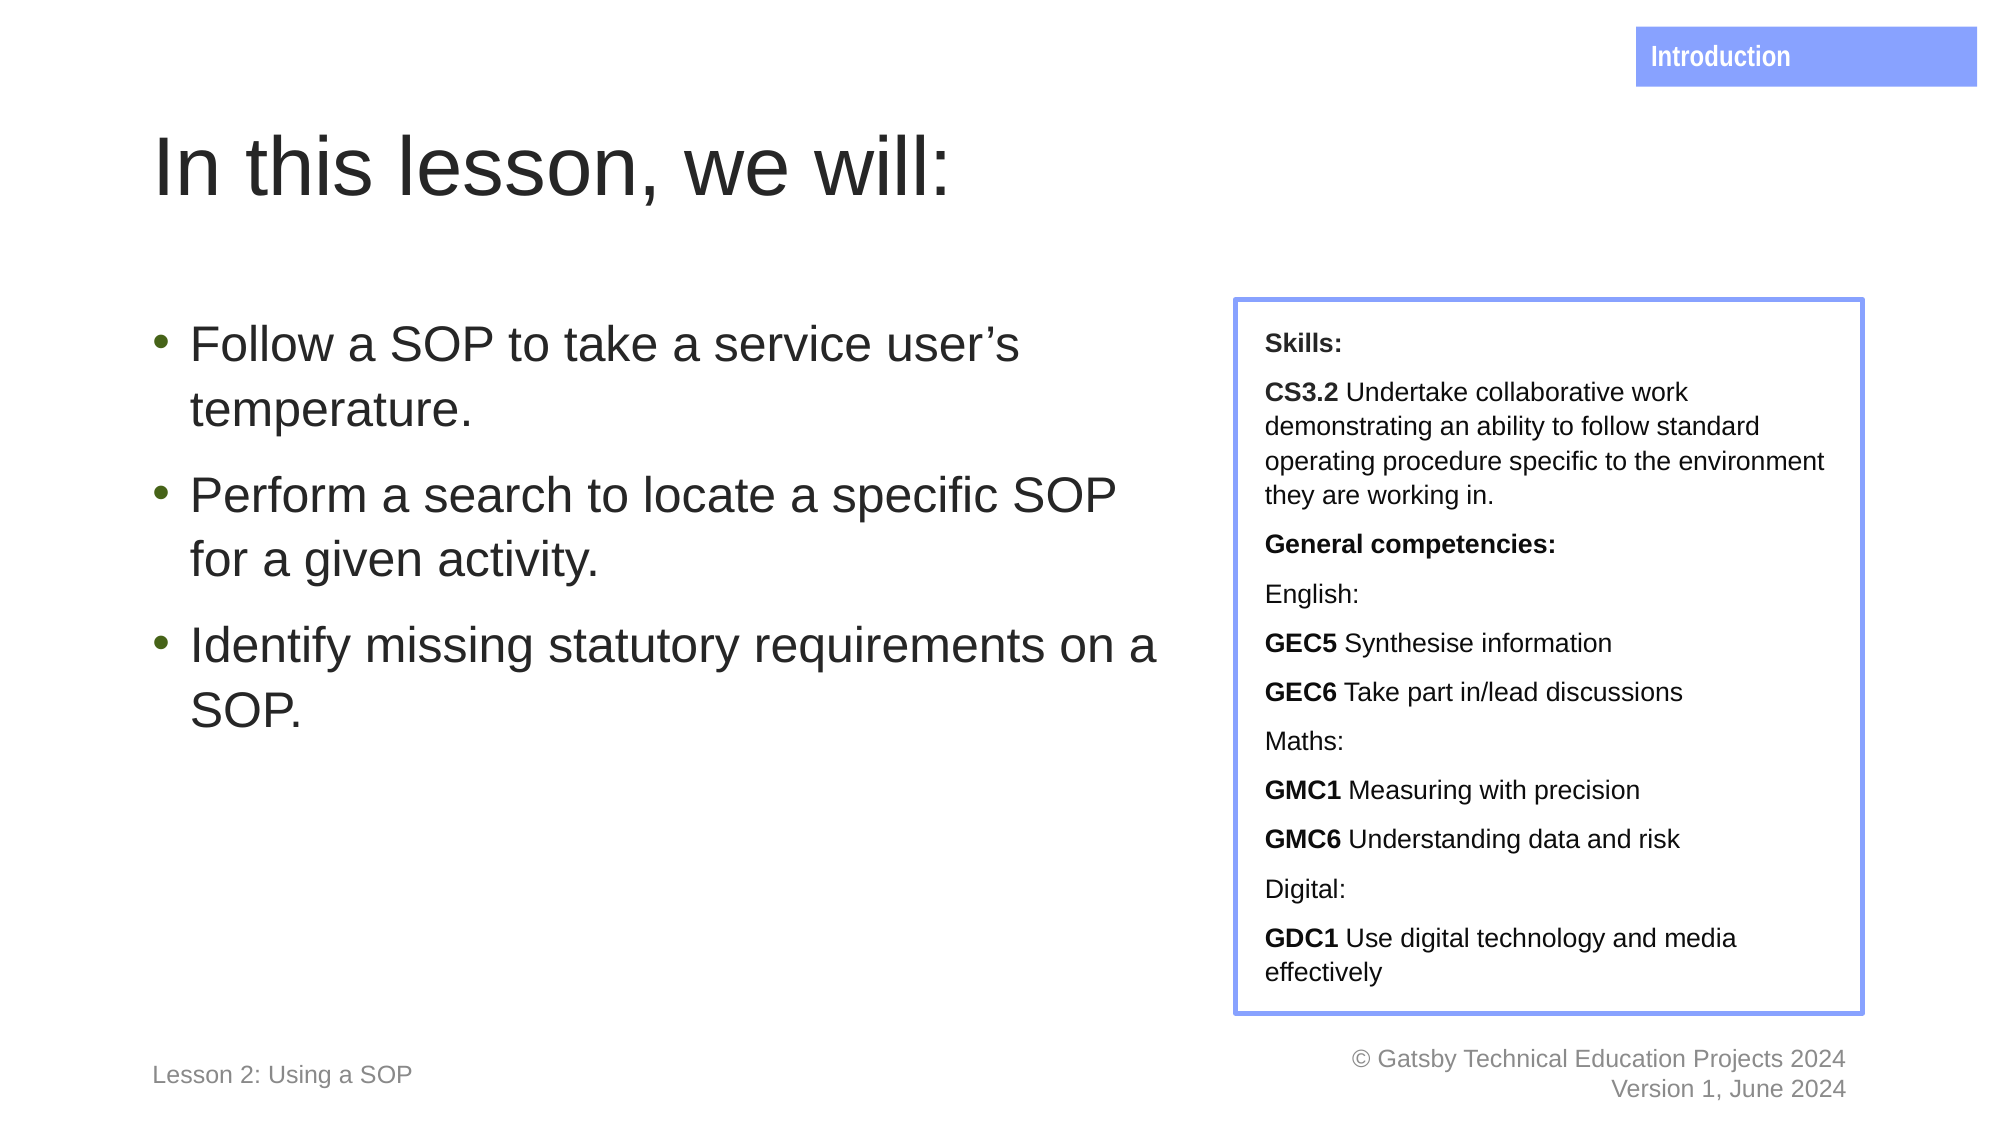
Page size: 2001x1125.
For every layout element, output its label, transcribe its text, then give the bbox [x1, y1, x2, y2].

title In this lesson, we will: [137, 59, 1863, 278]
list Introduction [1636, 26, 1978, 87]
list Skills: CS3.2 Undertake collaborative work demonstrating an ability to follow standard operating procedure specific to the environment they are working in. General competencies: English: GEC5 Synthesise information GEC6 Take part in/lead discussions Maths: GMC1 Measuring with precision GMC6 Understanding data and risk Digital: GDC1 Use digital technology and media effectively [1233, 297, 1865, 1016]
list Lesson 2: Using a SOP [137, 1042, 829, 1103]
list Follow a SOP to take a service user’s temperature. Perform a search to locate a specific SOP for a given activity. Identify missing statutory requirements on a SOP. [137, 299, 1188, 1014]
